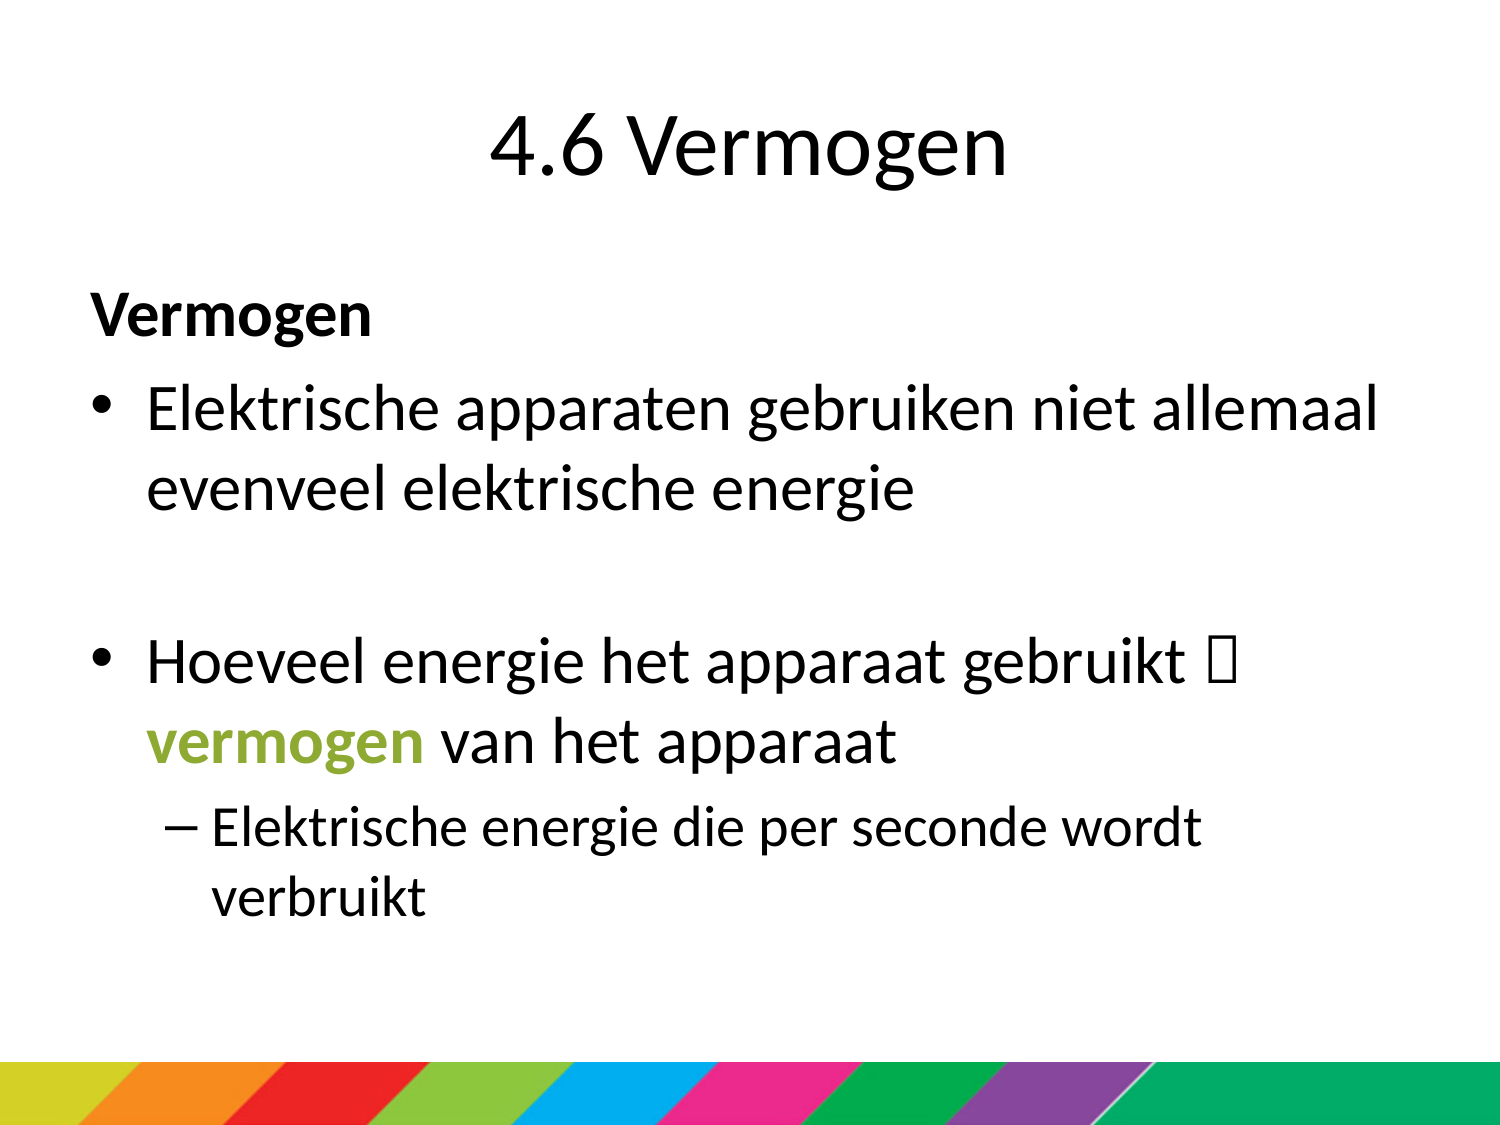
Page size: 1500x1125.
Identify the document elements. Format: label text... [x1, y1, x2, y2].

picture [0, 1062, 574, 1125]
list Vermogen Elektrische apparaten gebruiken niet allemaal evenveel elektrische energie Hoeveel energie het apparaat gebruikt  vermogen van het apparaat Elektrische energie die per seconde wordt verbruikt [75, 262, 1425, 1005]
title 4.6 Vermogen [75, 45, 1425, 233]
picture [656, 1062, 1500, 1125]
